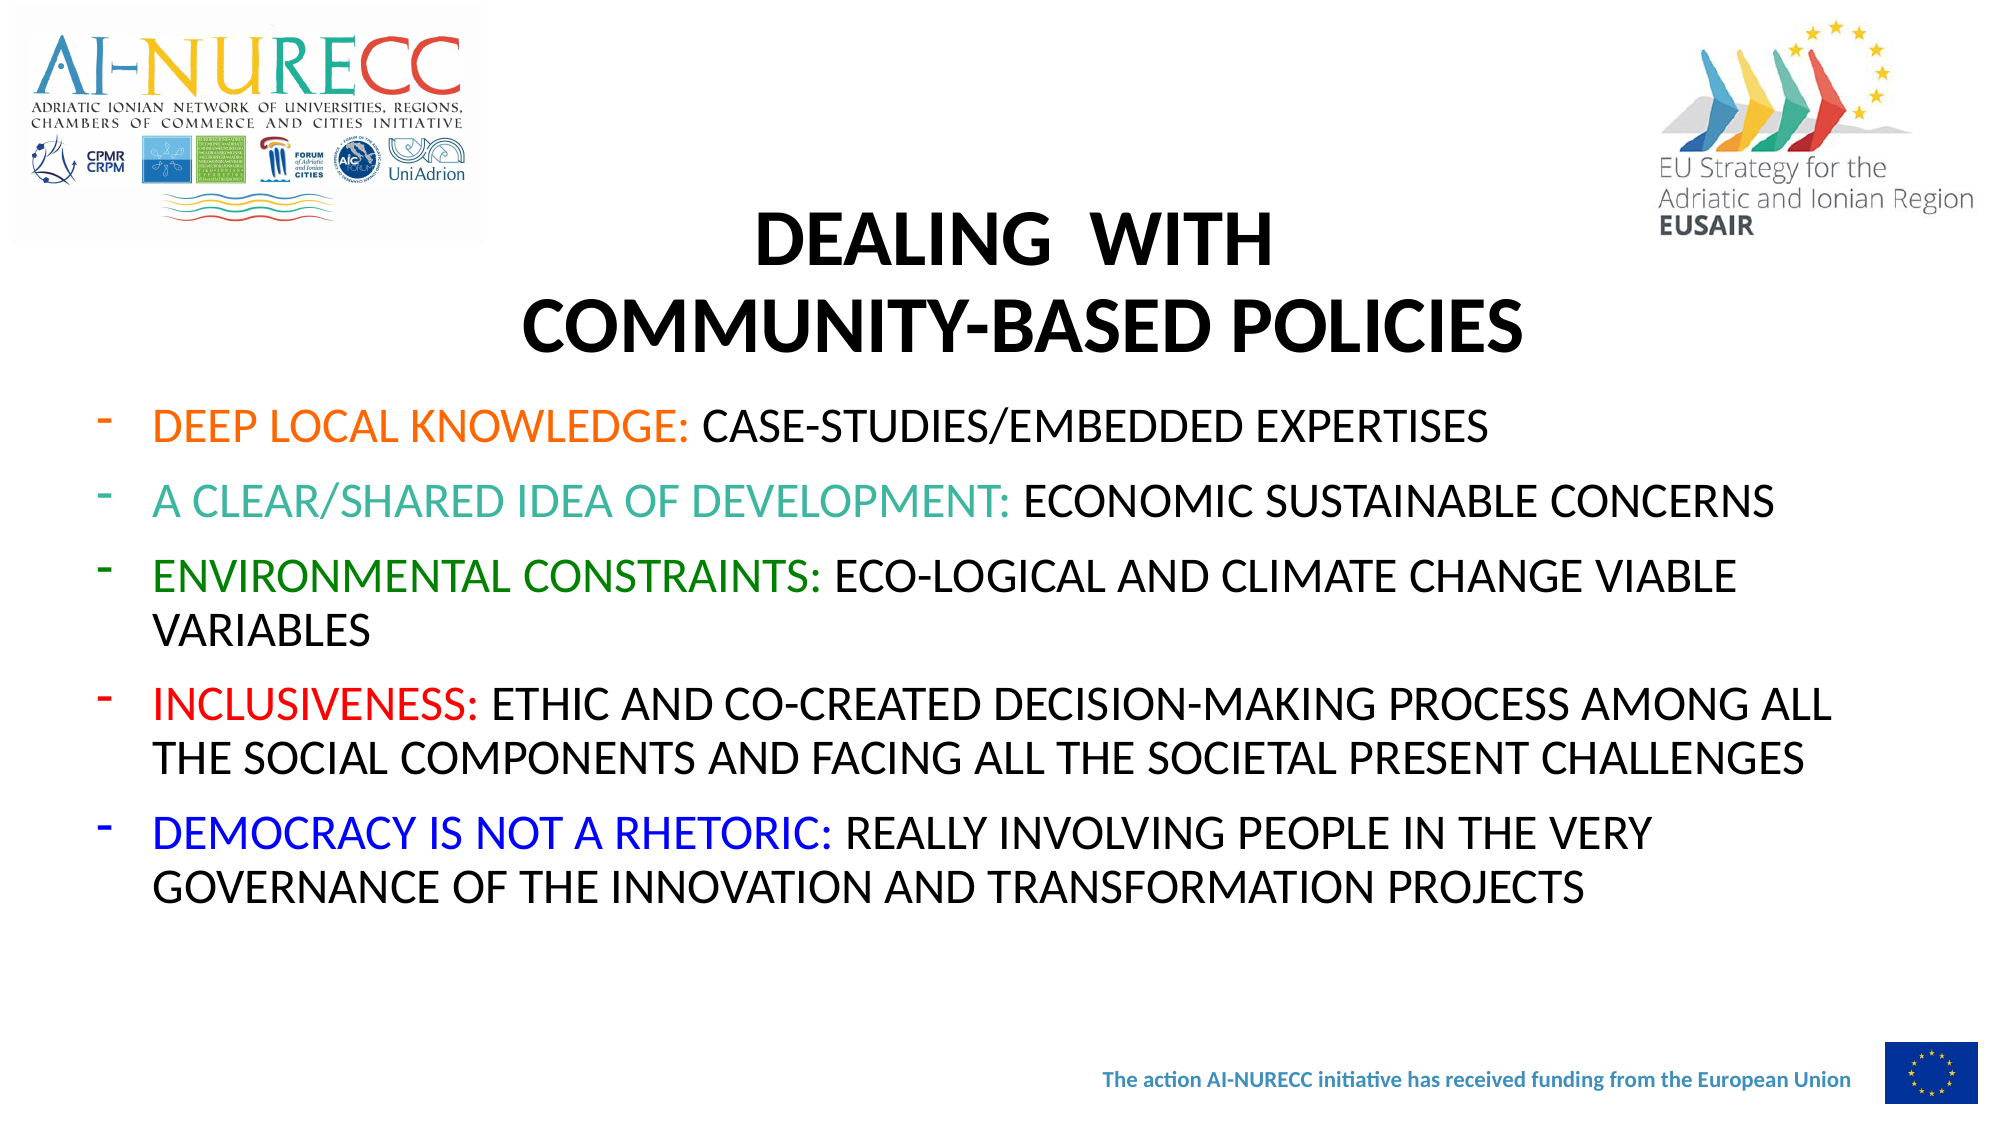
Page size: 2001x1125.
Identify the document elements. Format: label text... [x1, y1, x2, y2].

picture [1885, 1042, 1978, 1104]
title DEALING WITH COMMUNITY-BASED POLICIES [293, 187, 1755, 379]
list DEEP LOCAL KNOWLEDGE: CASE-STUDIES/EMBEDDED EXPERTISES A CLEAR/SHARED IDEA OF DEVELOPMENT: ECONOMIC SUSTAINABLE CONCERNS ENVIRONMENTAL CONSTRAINTS: ECO-LOGICAL AND CLIMATE CHANGE VIABLE VARIABLES INCLUSIVENESS: ETHIC AND CO-CREATED DECISION-MAKING PROCESS AMONG ALL THE SOCIAL COMPONENTS AND FACING ALL THE SOCIETAL PRESENT CHALLENGES DEMOCRACY IS NOT A RHETORIC: REALLY INVOLVING PEOPLE IN THE VERY GOVERNANCE OF THE INNOVATION AND TRANSFORMATION PROJECTS [81, 391, 1932, 1015]
picture [1637, 9, 1978, 243]
picture [12, 6, 485, 243]
